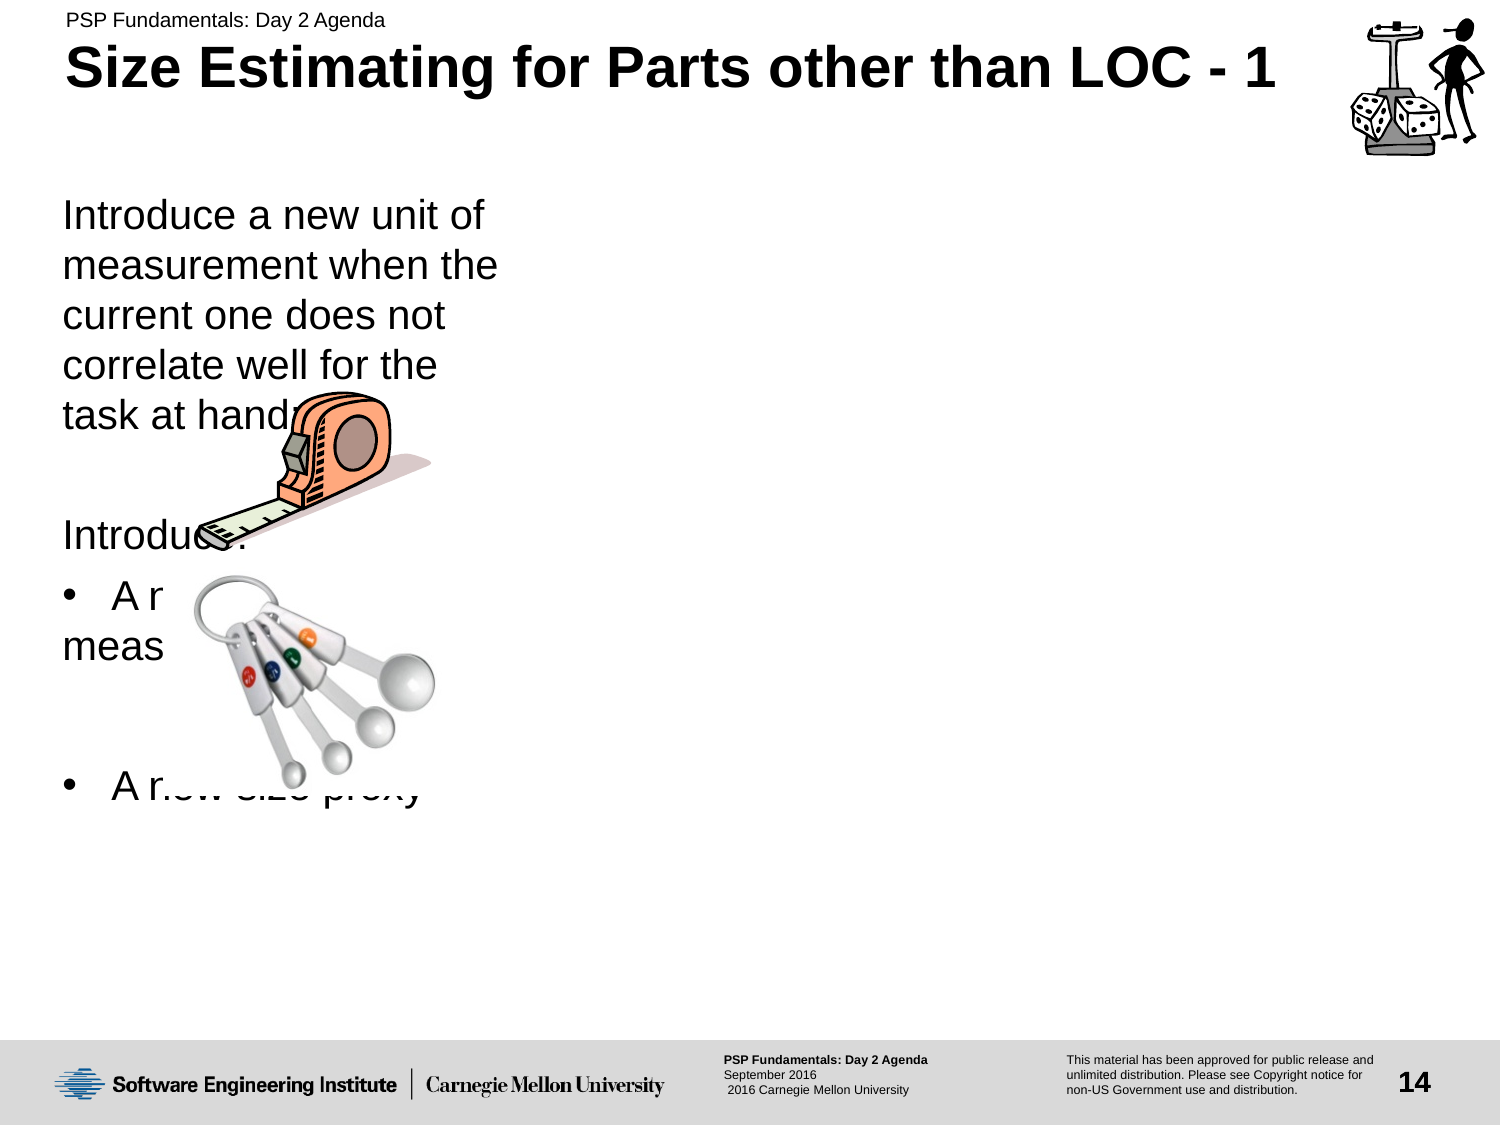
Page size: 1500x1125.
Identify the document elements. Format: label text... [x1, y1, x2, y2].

picture [46, 1061, 673, 1104]
picture [1349, 18, 1485, 157]
picture [196, 389, 434, 554]
list Introduce a new unit of measurement when the current one does not correlate well for the task at hand: Introduce: A new unit of measurement, A new size proxy [62, 187, 507, 1000]
picture [163, 567, 460, 796]
title Size Estimating for Parts other than LOC - 1 [65, 37, 1349, 148]
